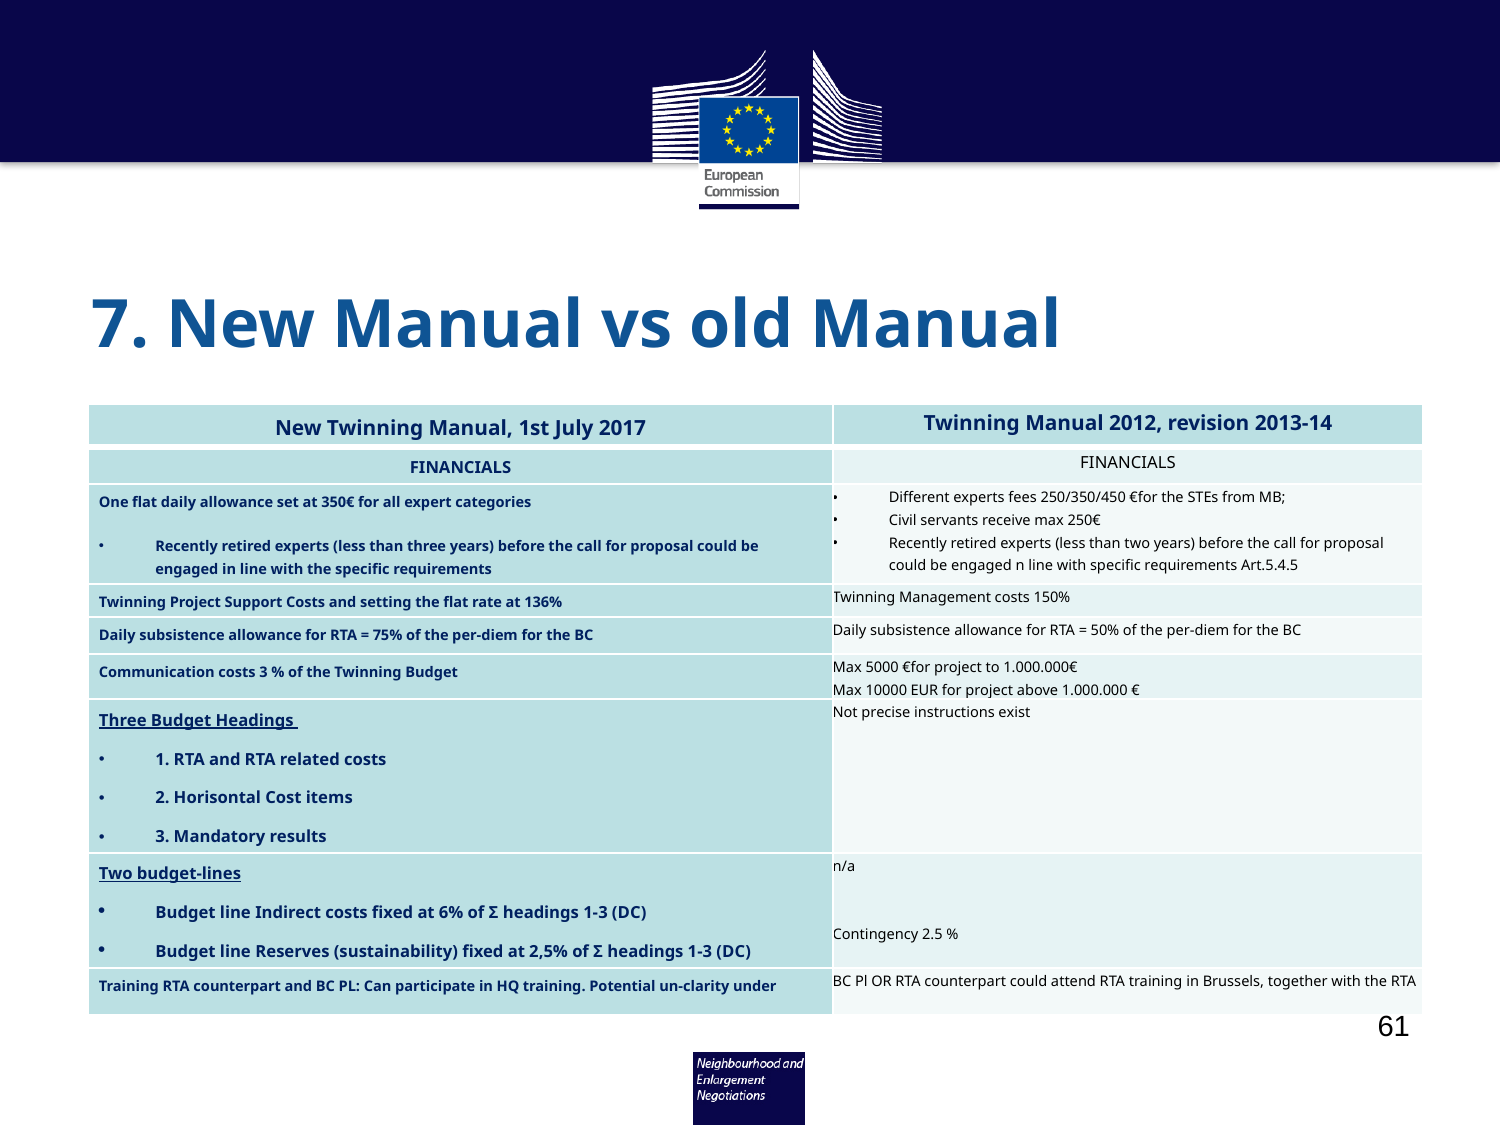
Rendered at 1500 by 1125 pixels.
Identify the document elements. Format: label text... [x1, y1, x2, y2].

table_cell Training RTA counterpart and BC PL: Can participate in HQ training. Potential un-clarity under [89, 969, 832, 1014]
table_cell Twinning Project Support Costs and setting the flat rate at 136% [89, 585, 832, 616]
slide_number 61 [1074, 999, 1426, 1078]
table_cell n/a Contingency 2.5 % [834, 854, 1422, 967]
picture [693, 1052, 805, 1125]
table_cell FINANCIALS [834, 450, 1422, 483]
table_cell Not precise instructions exist [834, 700, 1422, 852]
table_cell Two budget-lines Budget line Indirect costs fixed at 6% of Σ headings 1-3 (DC) Budget line Reserves (sustainability) fixed at 2,5% of Σ headings 1-3 (DC) [89, 854, 832, 967]
table_cell One flat daily allowance set at 350€ for all expert categories Recently retired experts (less than three years) before the call for proposal could be engaged in line with the specific requirements [89, 485, 832, 583]
table_cell Daily subsistence allowance for RTA = 50% of the per-diem for the BC [834, 618, 1422, 653]
table_cell Twinning Management costs 150% [834, 585, 1422, 616]
table_header Twinning Manual 2012, revision 2013-14 [834, 405, 1422, 444]
picture [615, 50, 882, 255]
table_cell BC Pl OR RTA counterpart could attend RTA training in Brussels, together with the RTA [834, 969, 1422, 1014]
table_cell FINANCIALS [89, 450, 832, 483]
title 7. New Manual vs old Manual [76, 255, 1428, 386]
table_cell Different experts fees 250/350/450 €for the STEs from MB; Civil servants receive max 250€ Recently retired experts (less than two years) before the call for proposal could be engaged n line with specific requirements Art.5.4.5 [834, 485, 1422, 583]
table_cell Three Budget Headings 1. RTA and RTA related costs 2. Horisontal Cost items 3. Mandatory results [89, 700, 832, 852]
table_header New Twinning Manual, 1st July 2017 [89, 405, 832, 444]
table_cell Daily subsistence allowance for RTA = 75% of the per-diem for the BC [89, 618, 832, 653]
table_cell Max 5000 €for project to 1.000.000€ Max 10000 EUR for project above 1.000.000 € [834, 655, 1422, 698]
table_cell Communication costs 3 % of the Twinning Budget [89, 655, 832, 698]
